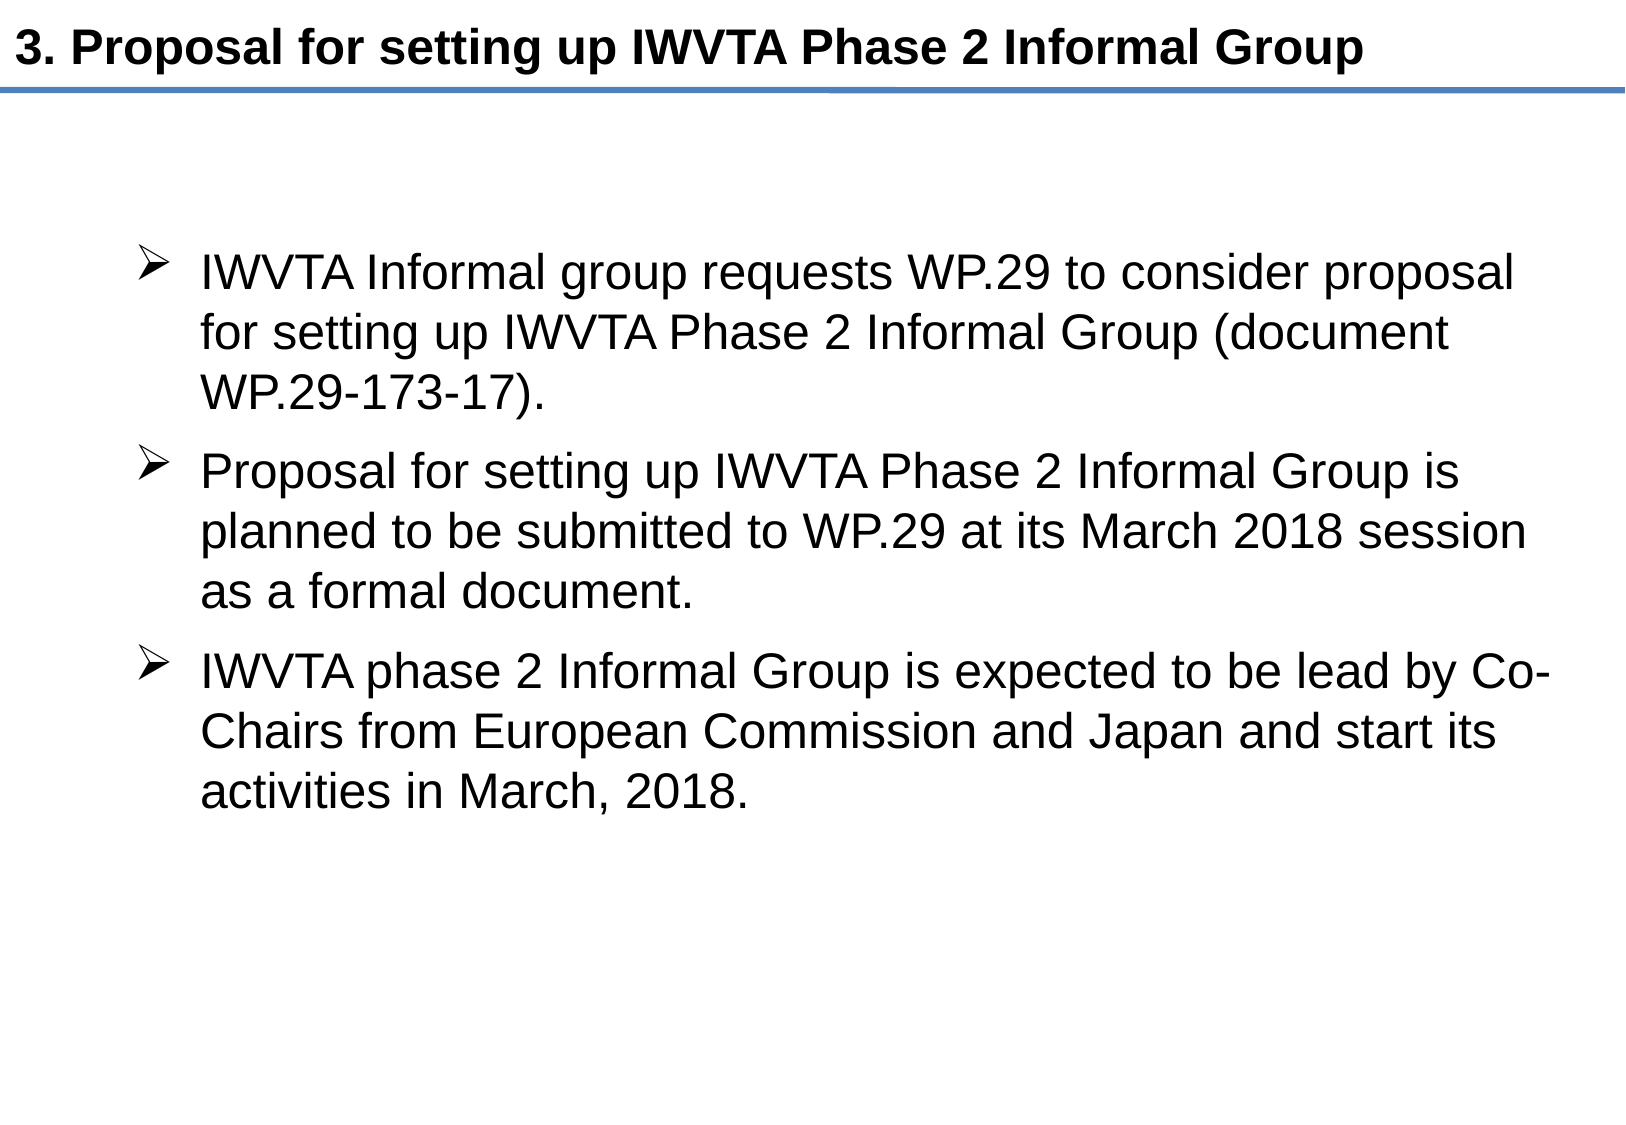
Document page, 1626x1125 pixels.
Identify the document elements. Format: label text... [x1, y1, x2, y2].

text_box IWVTA Informal group requests WP.29 to consider proposal for setting up IWVTA Phase 2 Informal Group (document WP.29-173-17). Proposal for setting up IWVTA Phase 2 Informal Group is planned to be submitted to WP.29 at its March 2018 session as a formal document. IWVTA phase 2 Informal Group is expected to be lead by Co-Chairs from European Commission and Japan and start its activities in March, 2018. [44, 231, 1581, 827]
text_box 3. Proposal for setting up IWVTA Phase 2 Informal Group [0, 7, 1610, 82]
